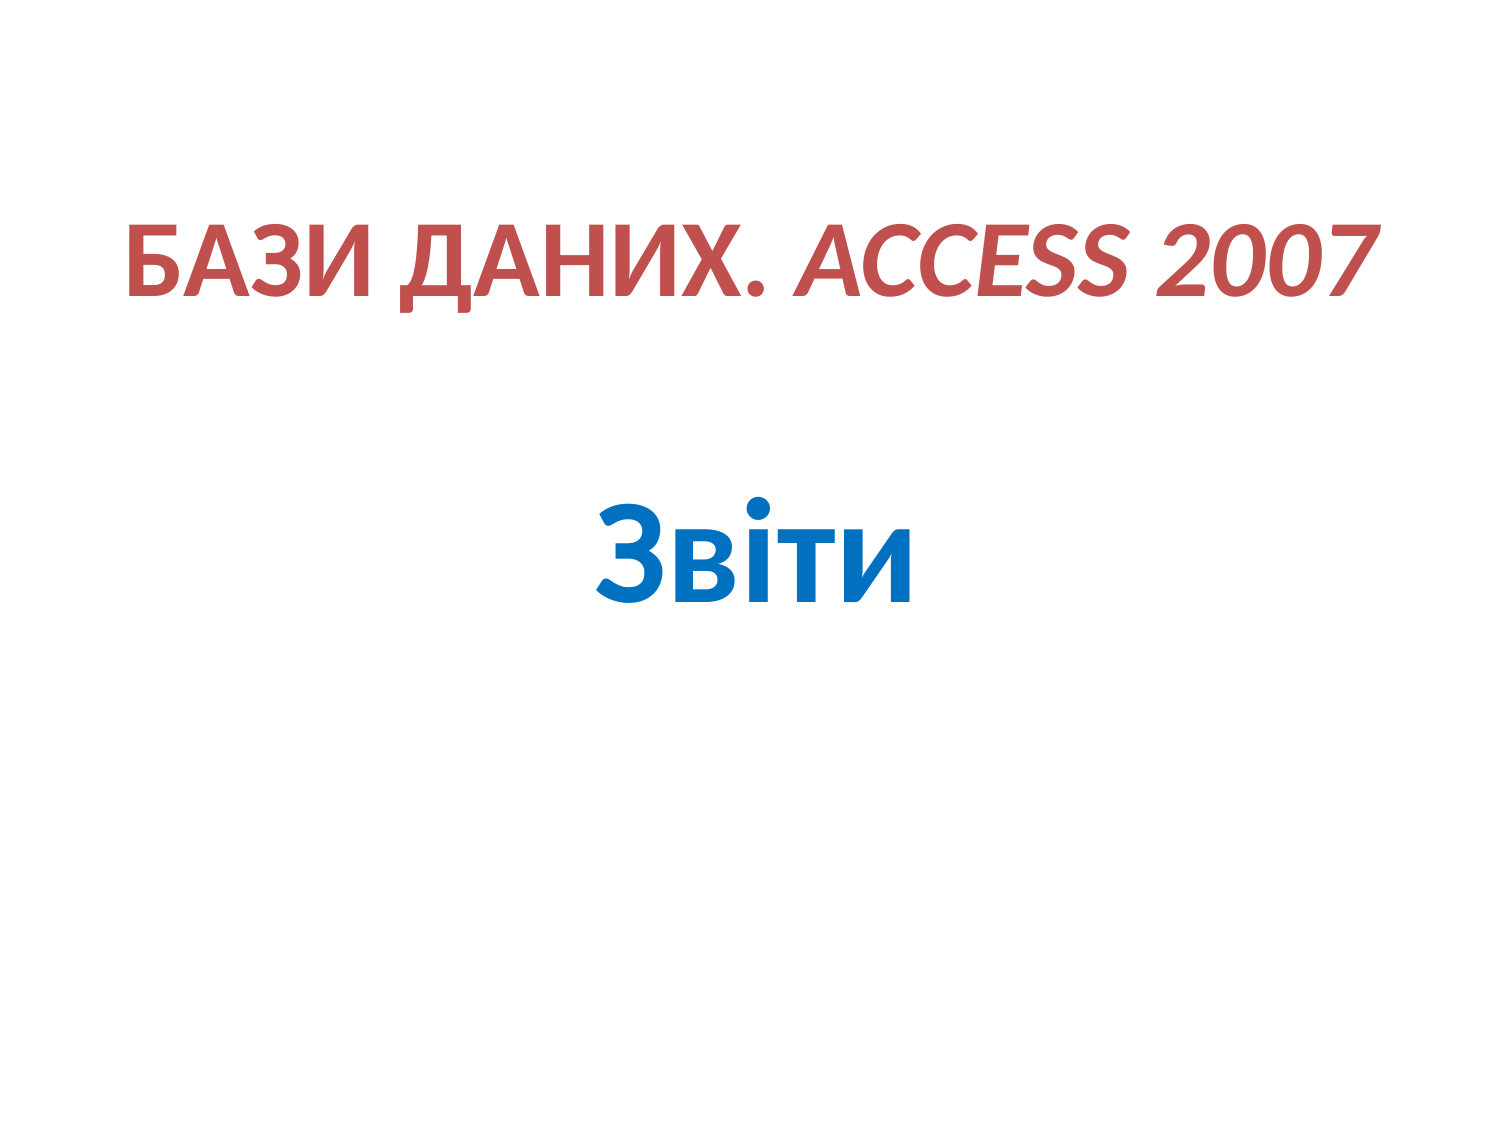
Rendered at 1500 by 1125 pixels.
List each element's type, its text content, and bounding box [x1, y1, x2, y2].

title БАЗИ ДАНИХ. ACCESS 2007 [35, 128, 1467, 377]
subtitle Звіти [93, 445, 1421, 650]
